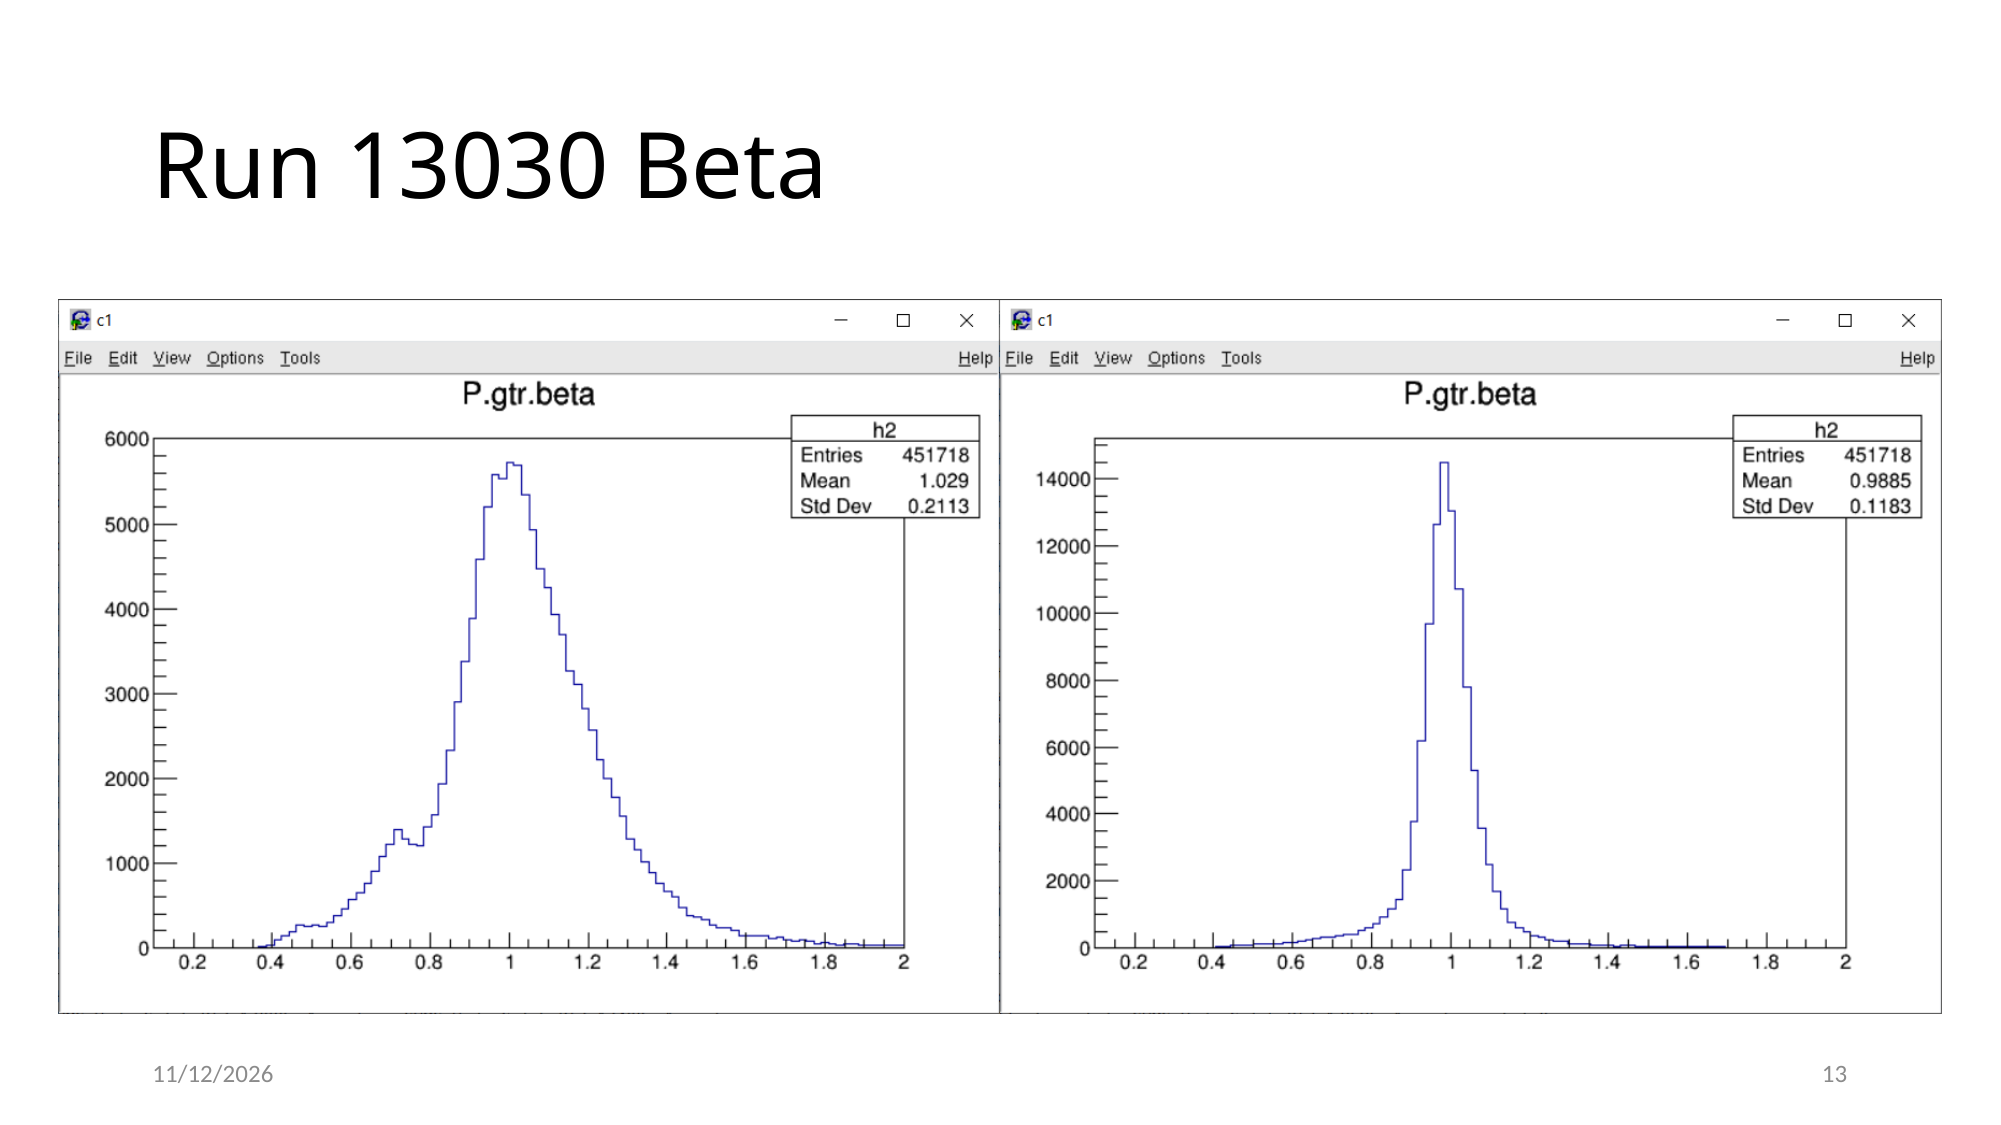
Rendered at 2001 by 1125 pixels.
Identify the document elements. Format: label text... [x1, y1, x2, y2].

title Run 13030 Beta [137, 59, 1863, 278]
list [58, 299, 999, 1014]
slide_number 13 [1412, 1042, 1863, 1103]
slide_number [137, 1042, 588, 1103]
picture [999, 299, 1942, 1014]
